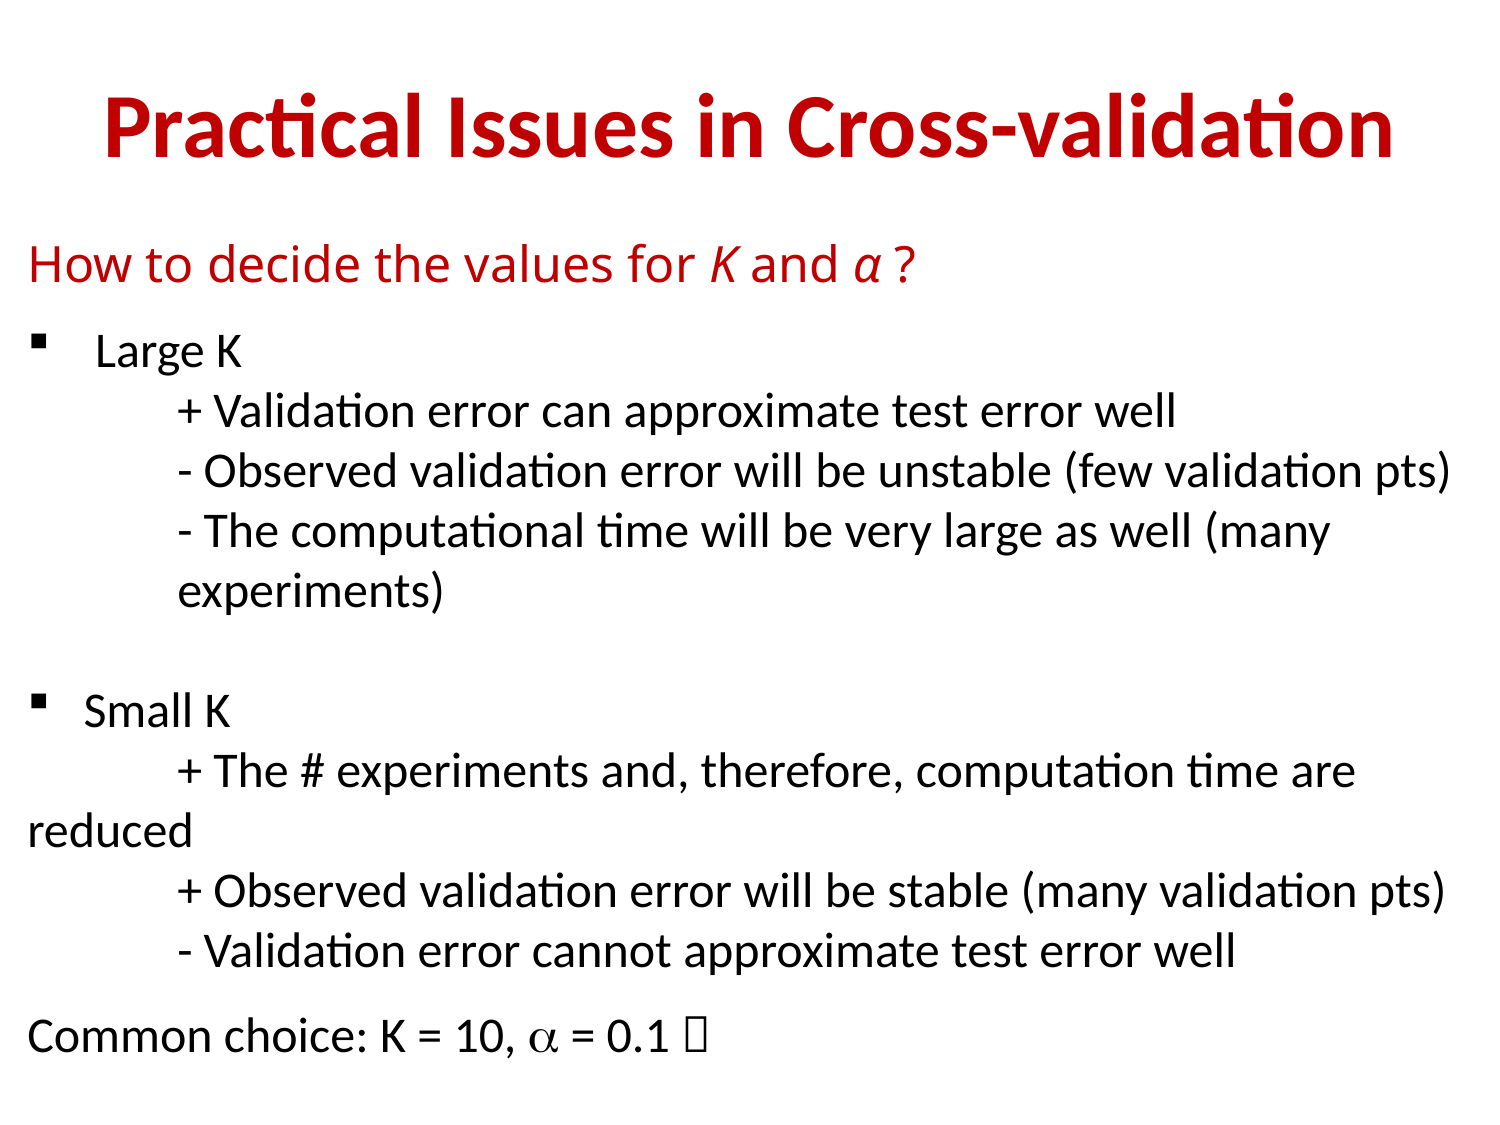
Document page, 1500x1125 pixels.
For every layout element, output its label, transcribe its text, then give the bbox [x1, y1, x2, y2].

text_box How to decide the values for K and α ? Large K + Validation error can approximate test error well - Observed validation error will be unstable (few validation pts) - The computational time will be very large as well (many experiments) Small K + The # experiments and, therefore, computation time are reduced + Observed validation error will be stable (many validation pts) - Validation error cannot approximate test error well Common choice: K = 10, a = 0.1  [12, 224, 1500, 1070]
title Practical Issues in Cross-validation [50, 0, 1450, 224]
